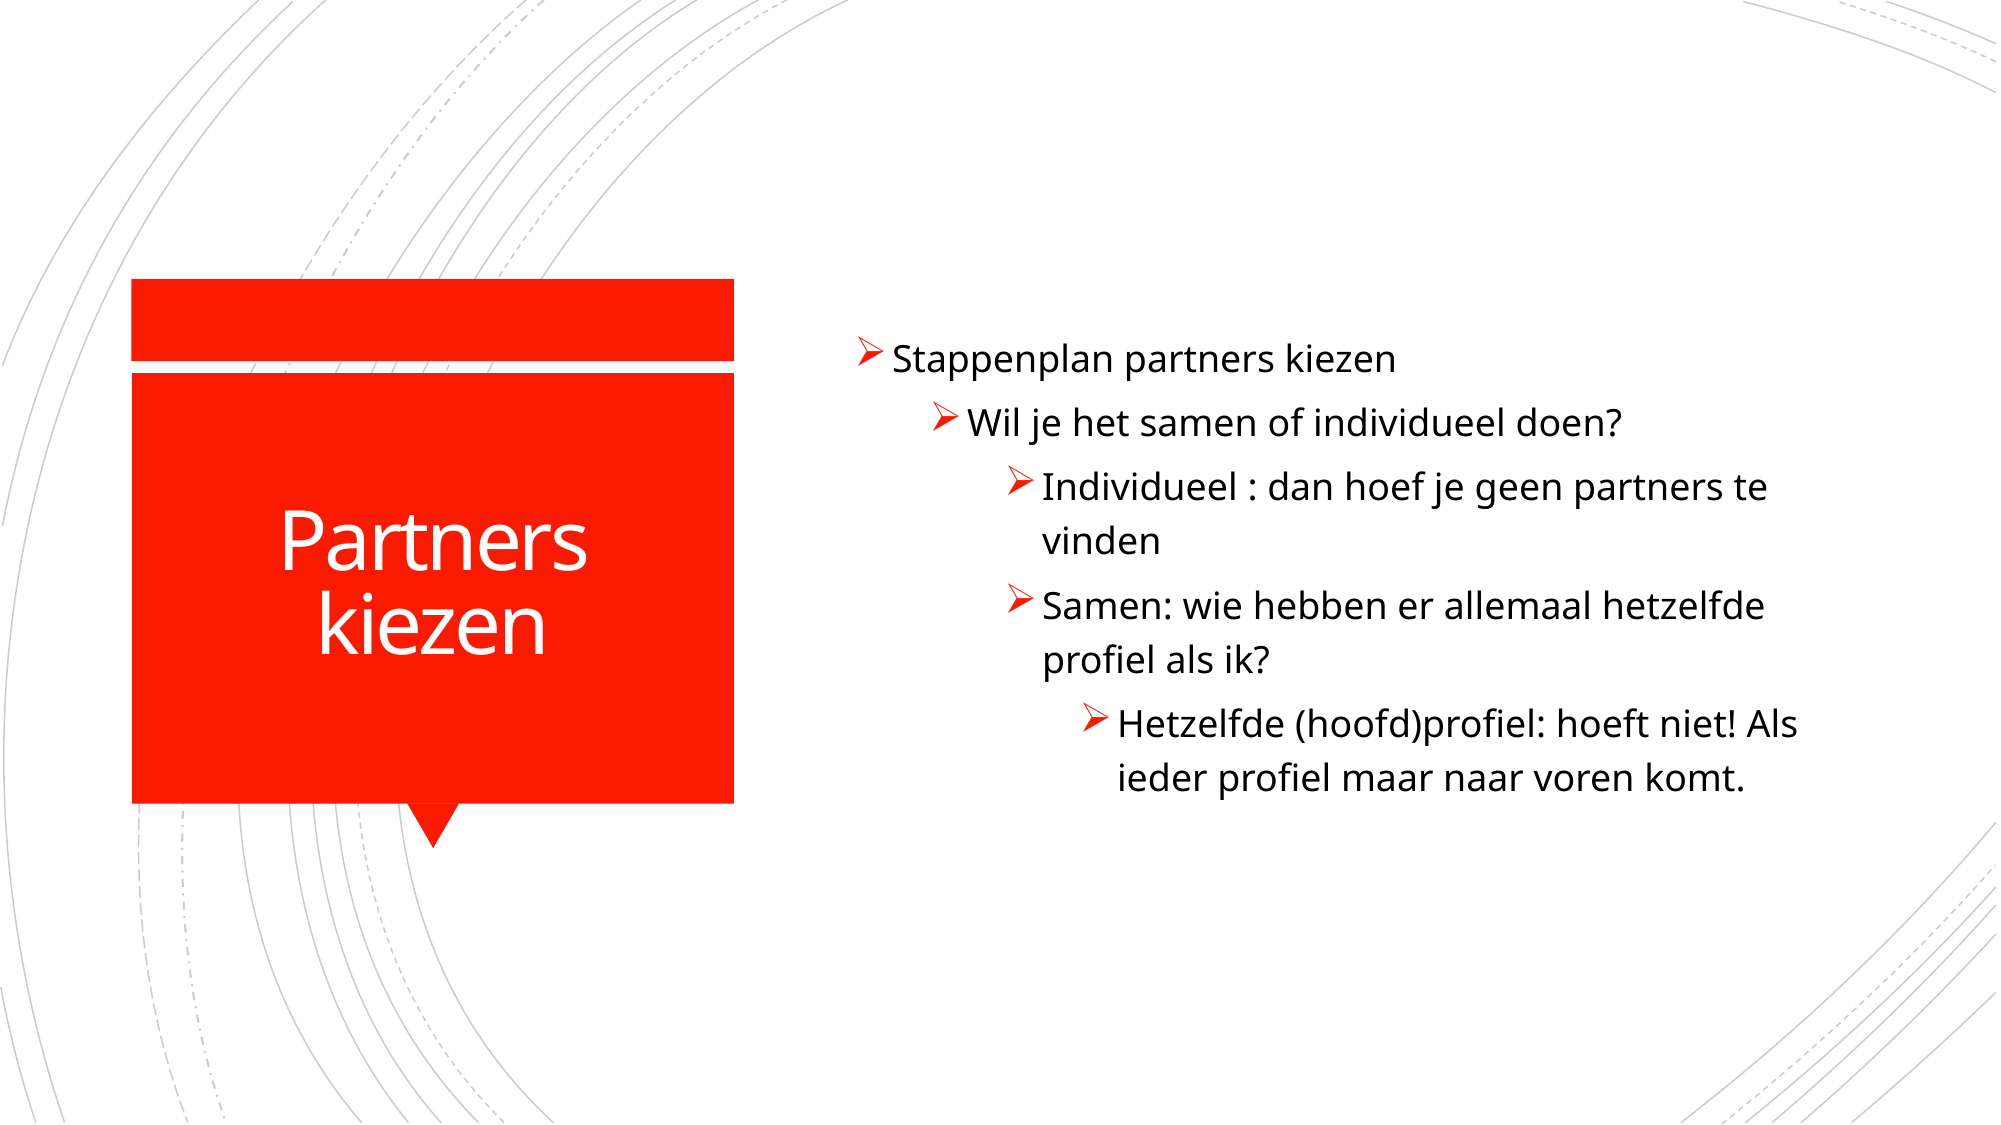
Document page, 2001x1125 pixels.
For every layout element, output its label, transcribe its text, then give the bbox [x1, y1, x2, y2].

title Partners kiezen [145, 385, 720, 789]
list Stappenplan partners kiezen Wil je het samen of individueel doen? Individueel : dan hoef je geen partners te vinden Samen: wie hebben er allemaal hetzelfde profiel als ik? Hetzelfde (hoofd)profiel: hoeft niet! Als ieder profiel maar naar voren komt. [839, 131, 1871, 993]
